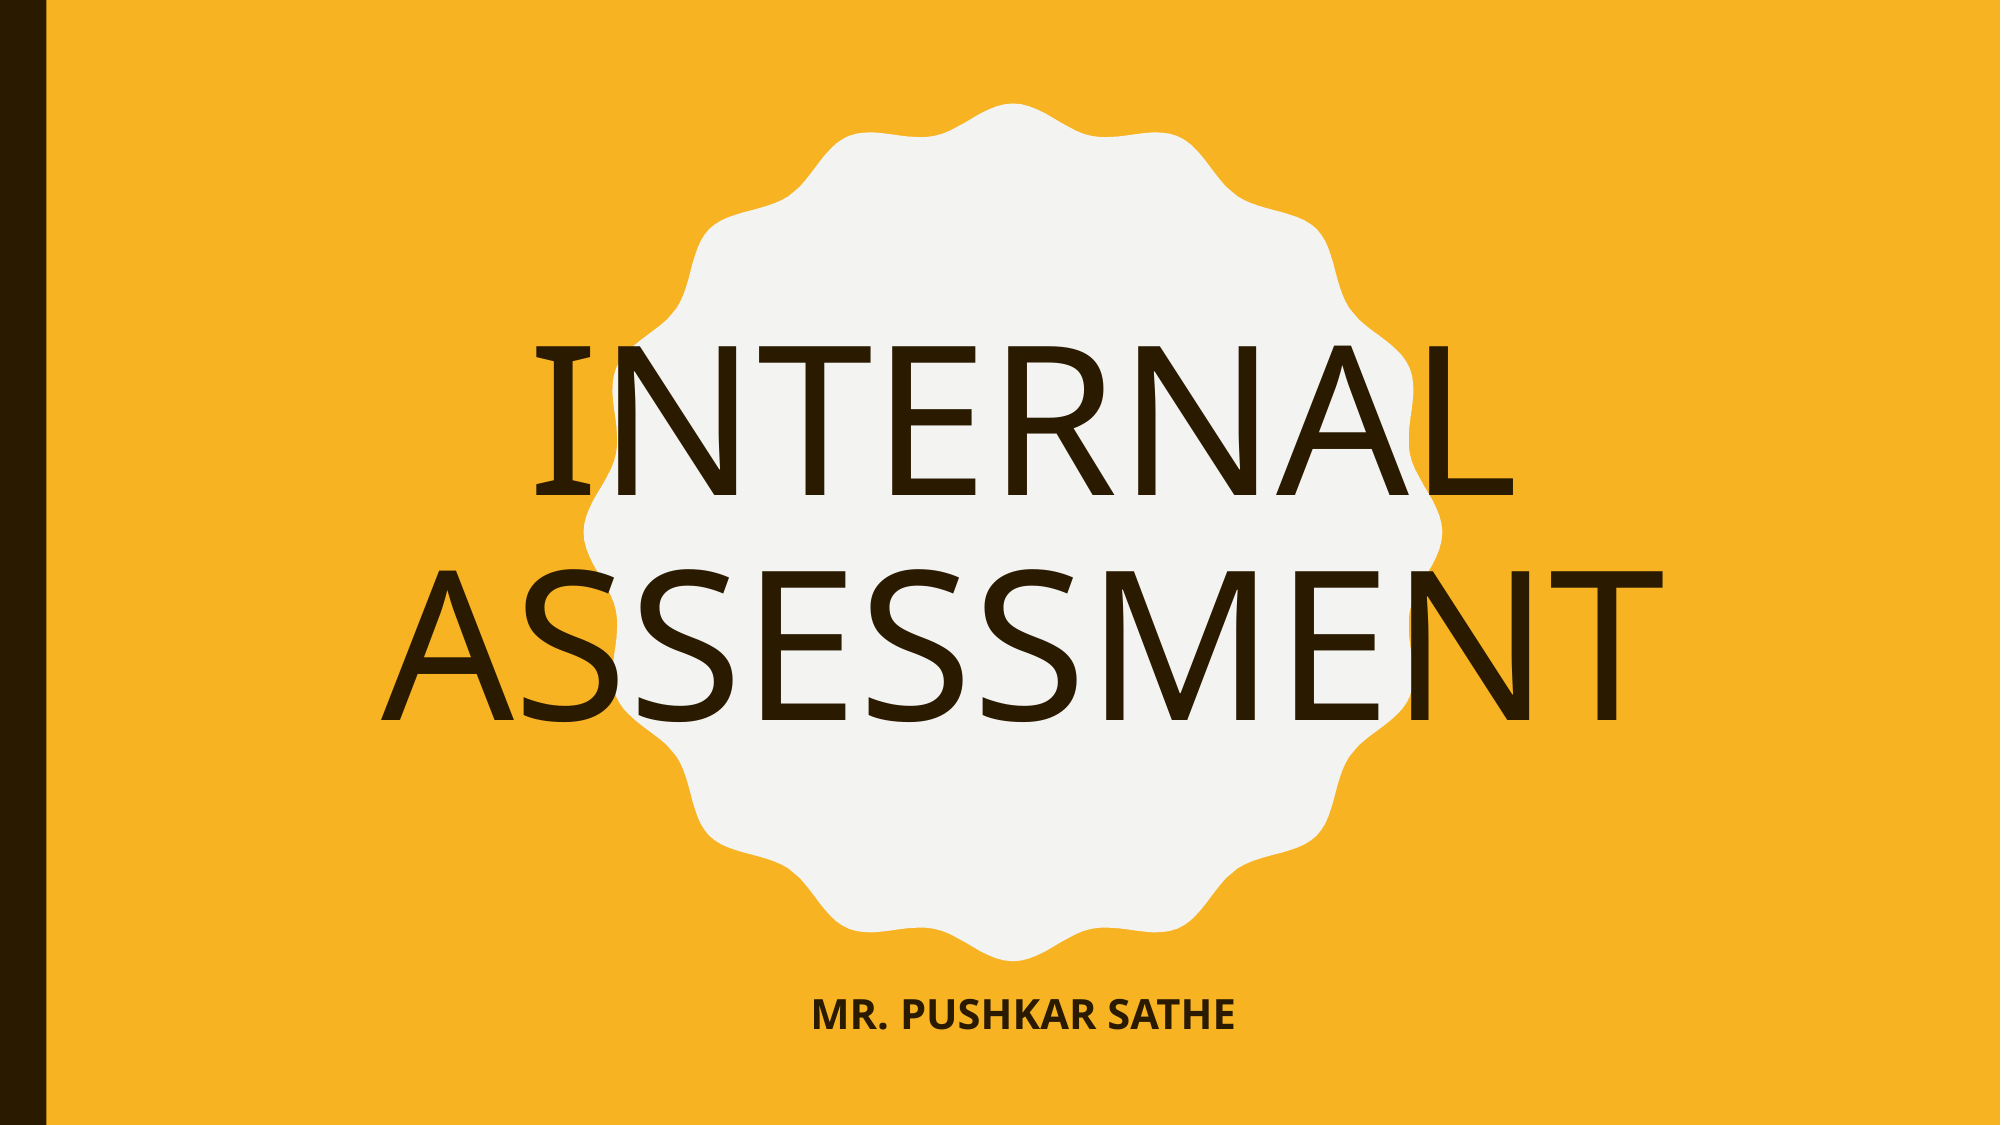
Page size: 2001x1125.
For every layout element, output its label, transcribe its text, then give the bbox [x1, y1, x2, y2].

subtitle MR. PUSHKAR SATHE [363, 980, 1684, 1103]
title INTERNAL ASSESSMENT [176, 180, 1870, 902]
